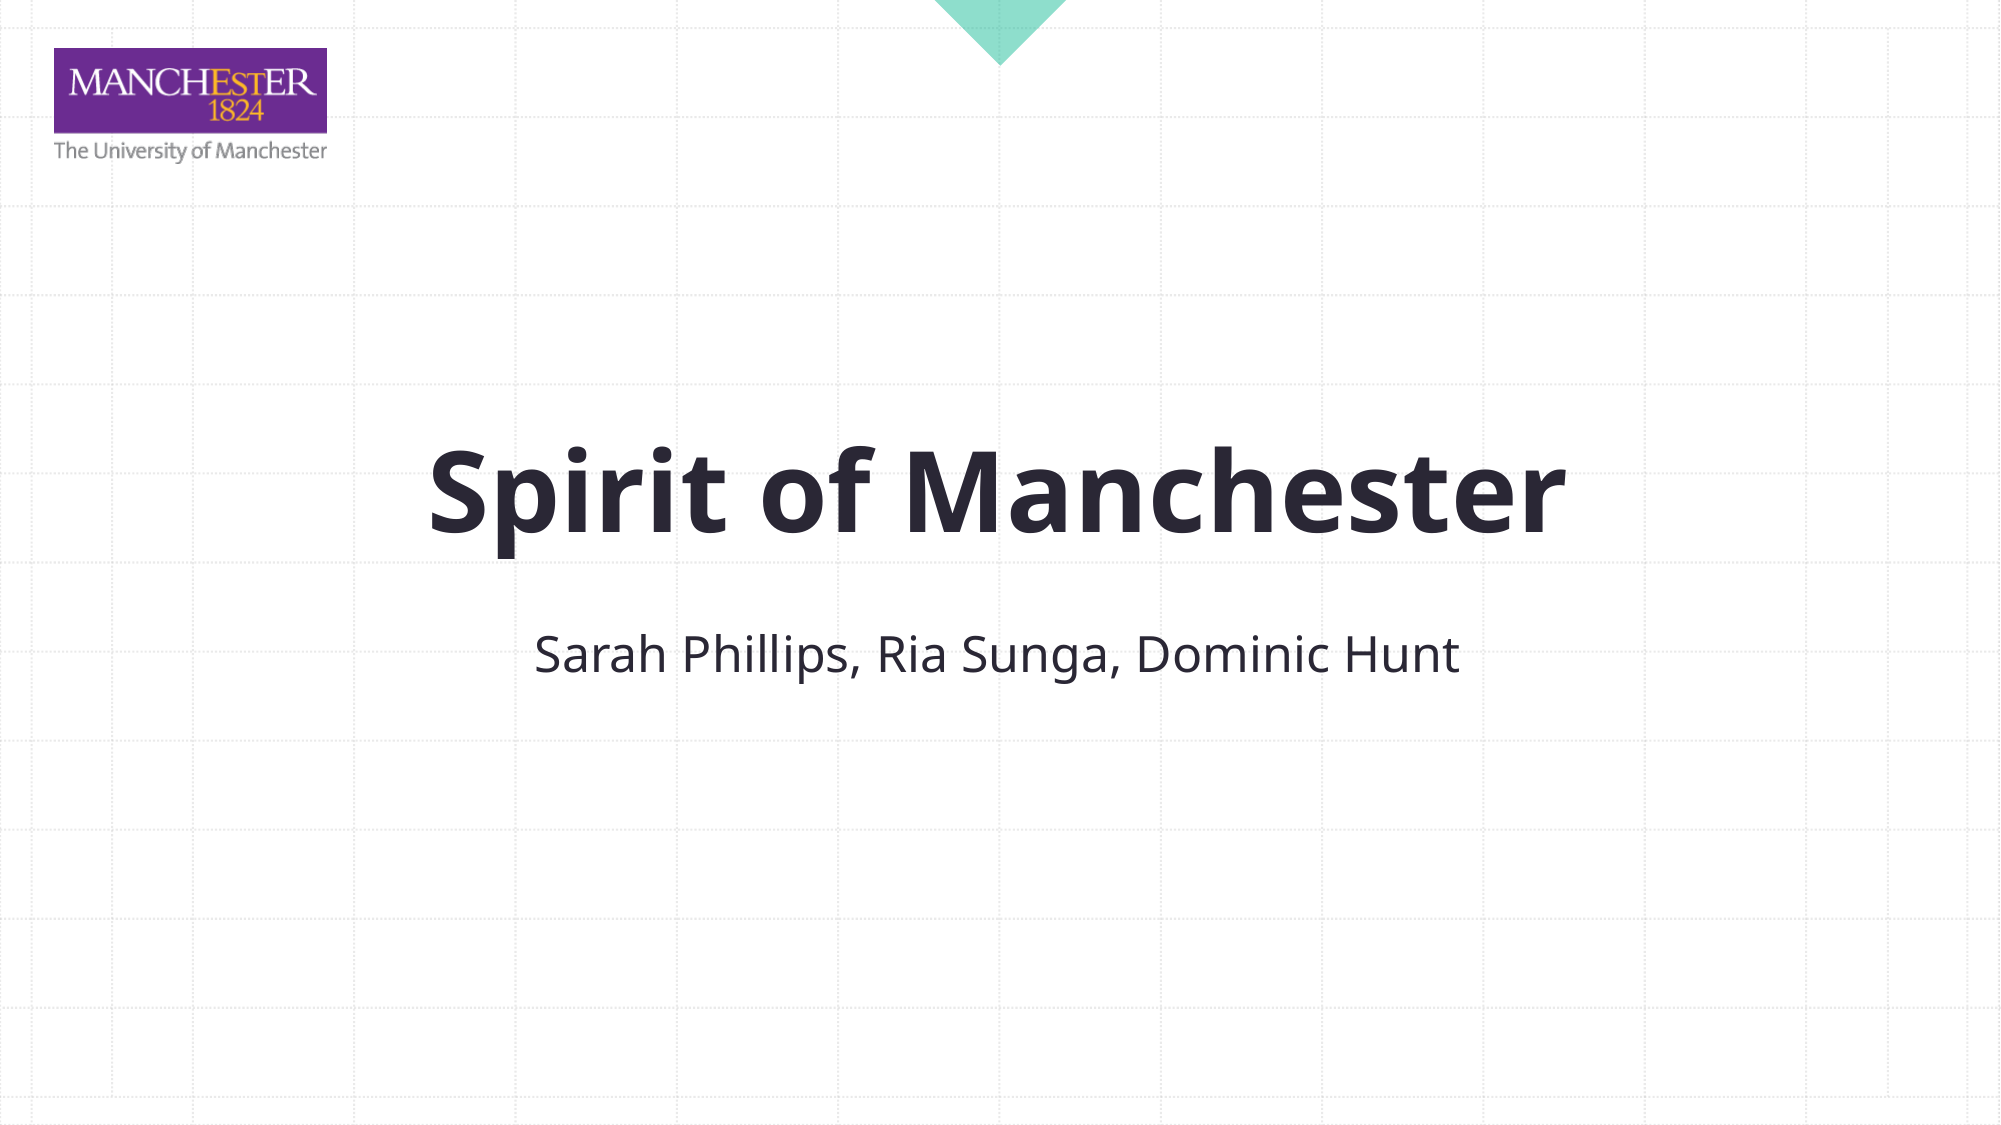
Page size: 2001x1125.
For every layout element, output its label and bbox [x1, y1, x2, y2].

text_box [0, 0, 2000, 1125]
picture [54, 48, 327, 164]
